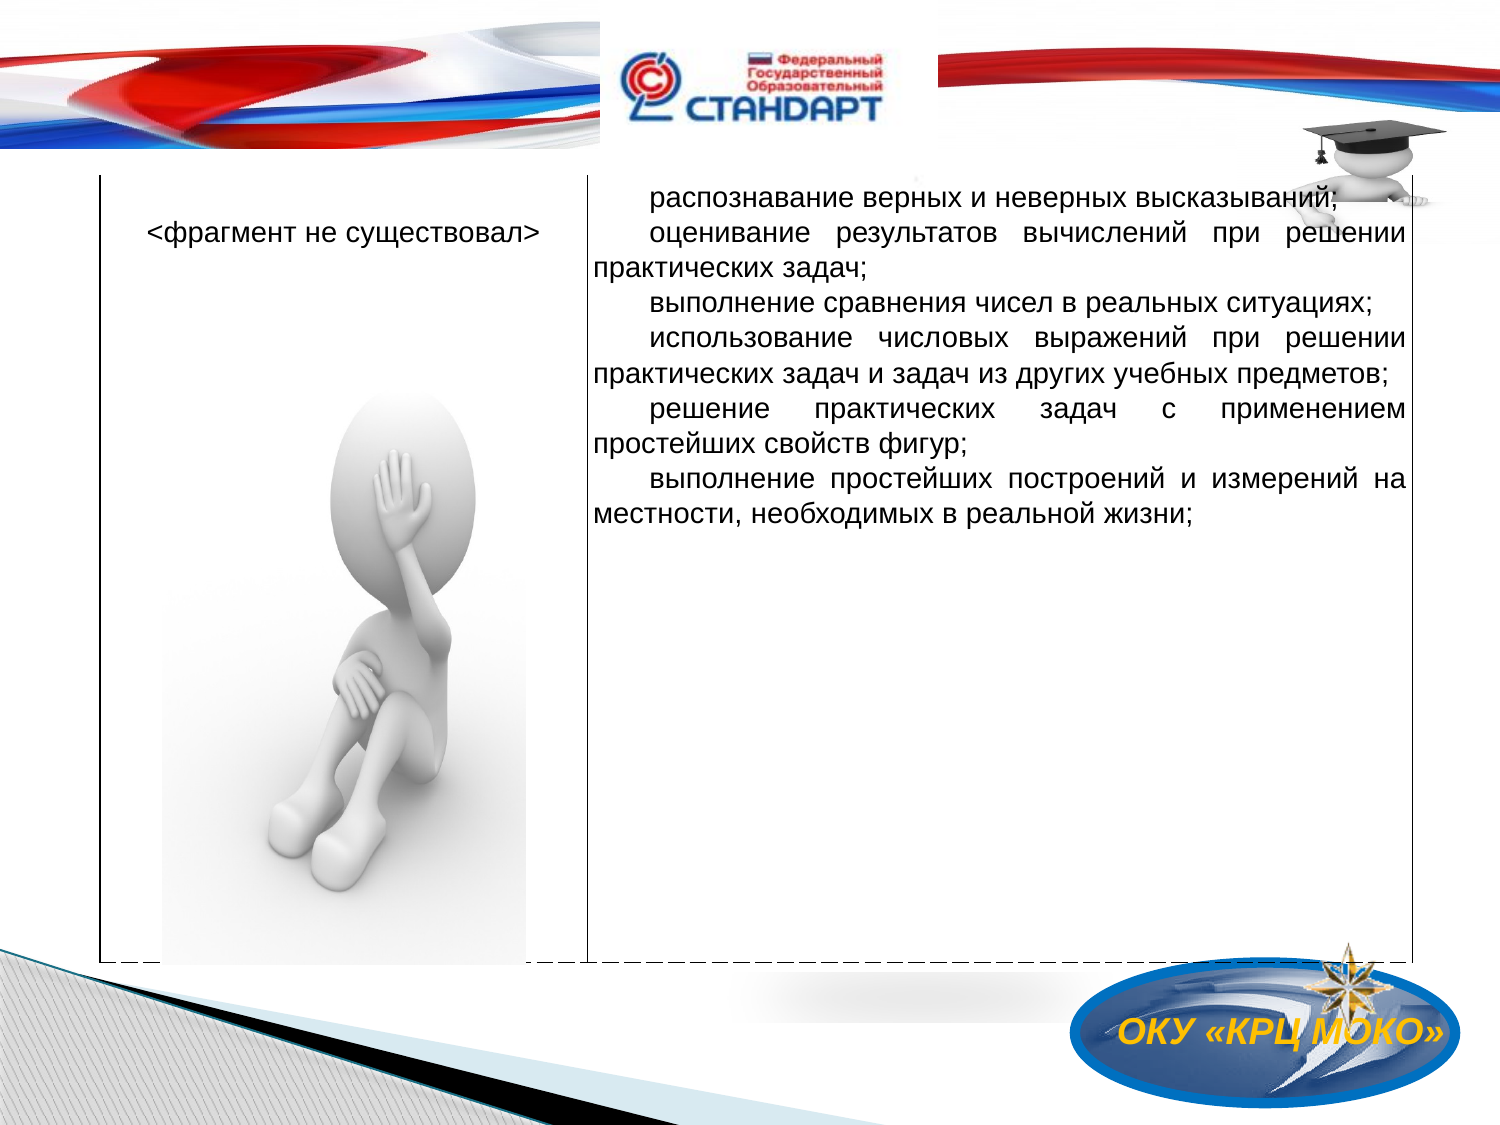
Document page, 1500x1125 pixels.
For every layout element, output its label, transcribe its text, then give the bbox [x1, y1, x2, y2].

picture [1074, 937, 1456, 1104]
picture [162, 349, 526, 965]
table_header распознавание верных и неверных высказываний; оценивание результатов вычислений при решении практических задач; выполнение сравнения чисел в реальных ситуациях; использование числовых выражений при решении практических задач и задач из других учебных предметов; решение практических задач с применением простейших свойств фигур; выполнение простейших построений и измерений на местности, необходимых в реальной жизни; [588, 175, 1412, 962]
table_header <фрагмент не существовал> [101, 175, 587, 962]
picture [0, 0, 1500, 244]
